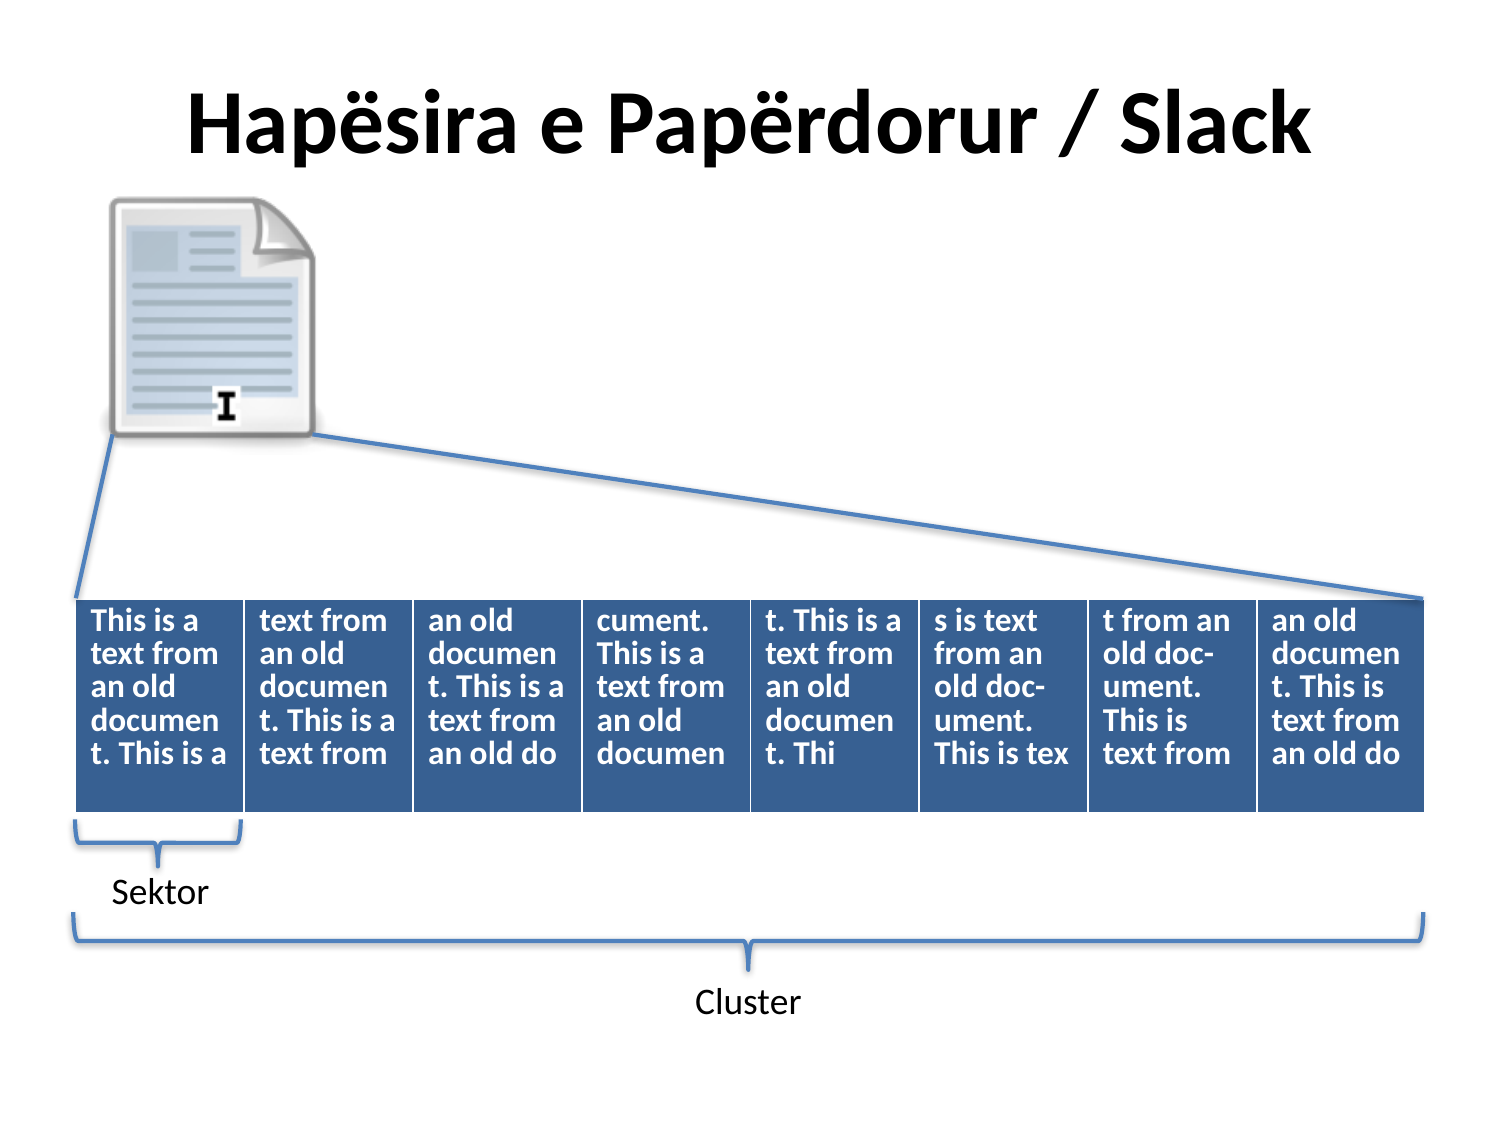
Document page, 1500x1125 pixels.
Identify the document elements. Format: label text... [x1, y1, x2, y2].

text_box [75, 434, 113, 599]
table_header an old document. This is a text from an old do [414, 608, 581, 812]
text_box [74, 819, 246, 921]
table_header s is text from an old doc-ument. This is tex [920, 608, 1087, 812]
table_header cument. This is a text from an old documen [583, 608, 750, 812]
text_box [312, 434, 1424, 600]
table_header text from an old document. This is a text from [245, 600, 412, 812]
title Hapësira e Papërdorur / Slack [75, 45, 1425, 188]
table_header This is a text from an old document. This is a [76, 600, 243, 812]
table_header t from an old doc-ument. This is text from [1089, 608, 1256, 812]
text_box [72, 911, 1424, 1031]
table_header t. This is a text from an old document. Thi [751, 608, 918, 812]
table_header an old document. This is text from an old do [1258, 608, 1424, 812]
picture [74, 180, 350, 456]
